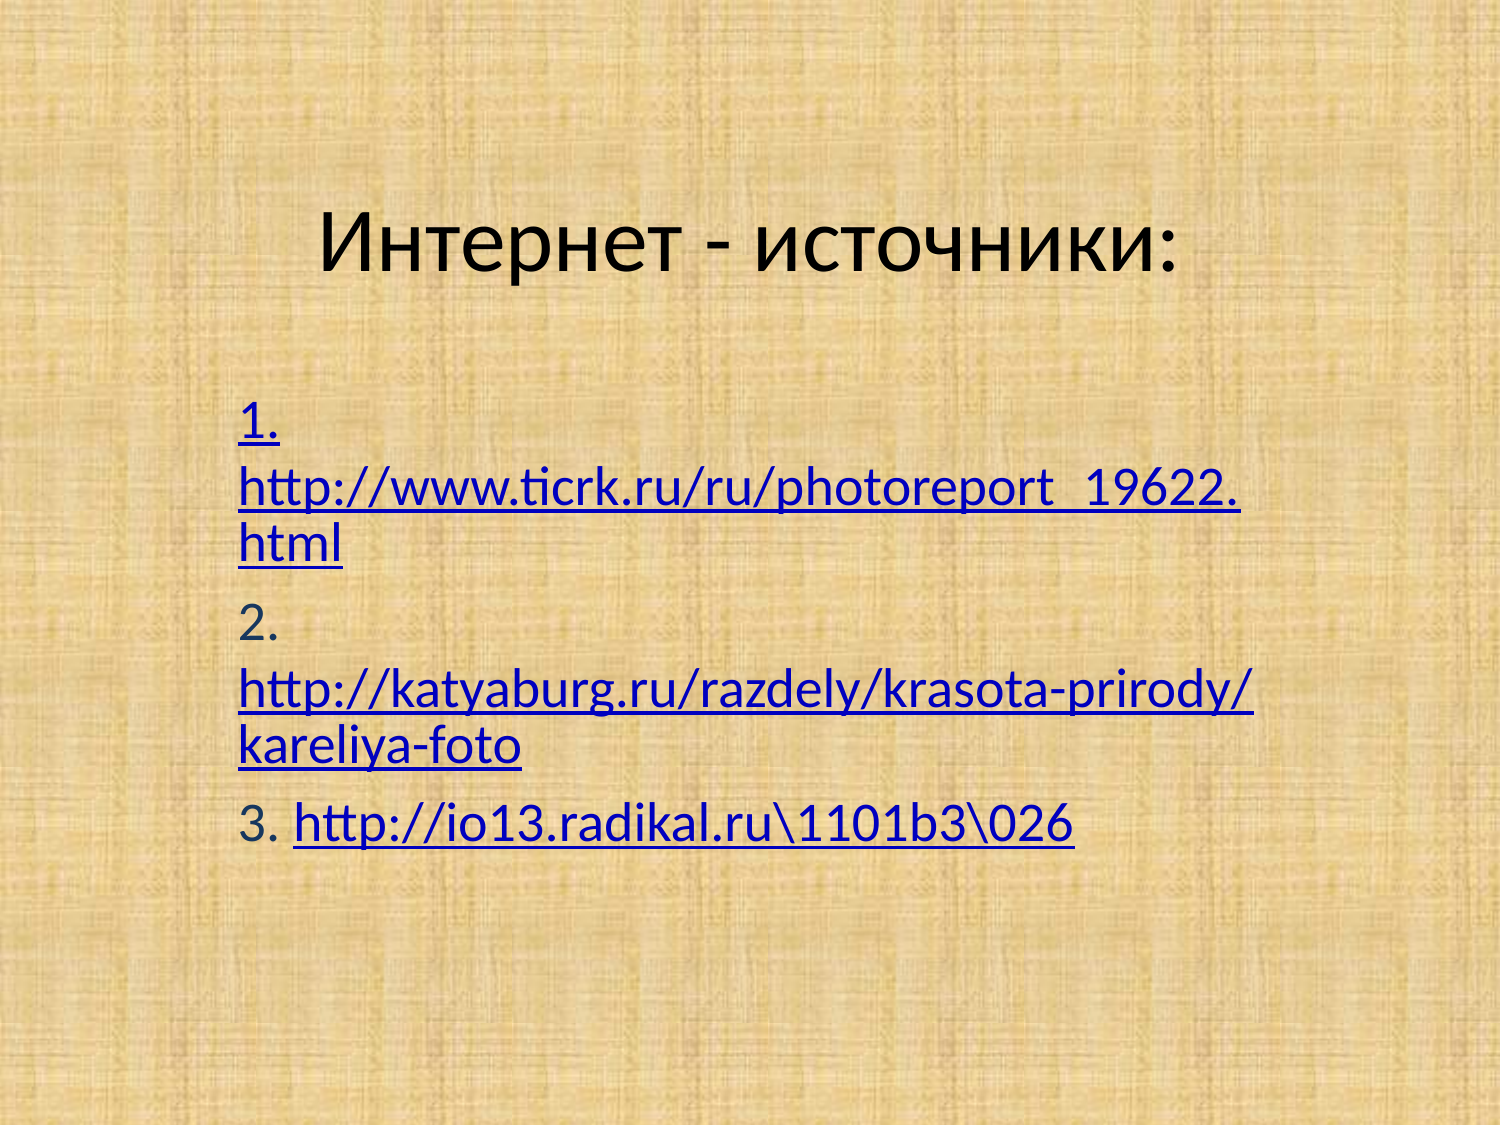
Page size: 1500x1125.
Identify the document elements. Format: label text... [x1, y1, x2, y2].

picture [0, 0, 1500, 1125]
subtitle 1.http://www.ticrk.ru/ru/photoreport_19622.html 2. http://katyaburg.ru/razdely/krasota-prirody/kareliya-foto 3. http://io13.radikal.ru\1101b3\026 [222, 375, 1273, 750]
title Интернет - источники: [112, 128, 1388, 340]
